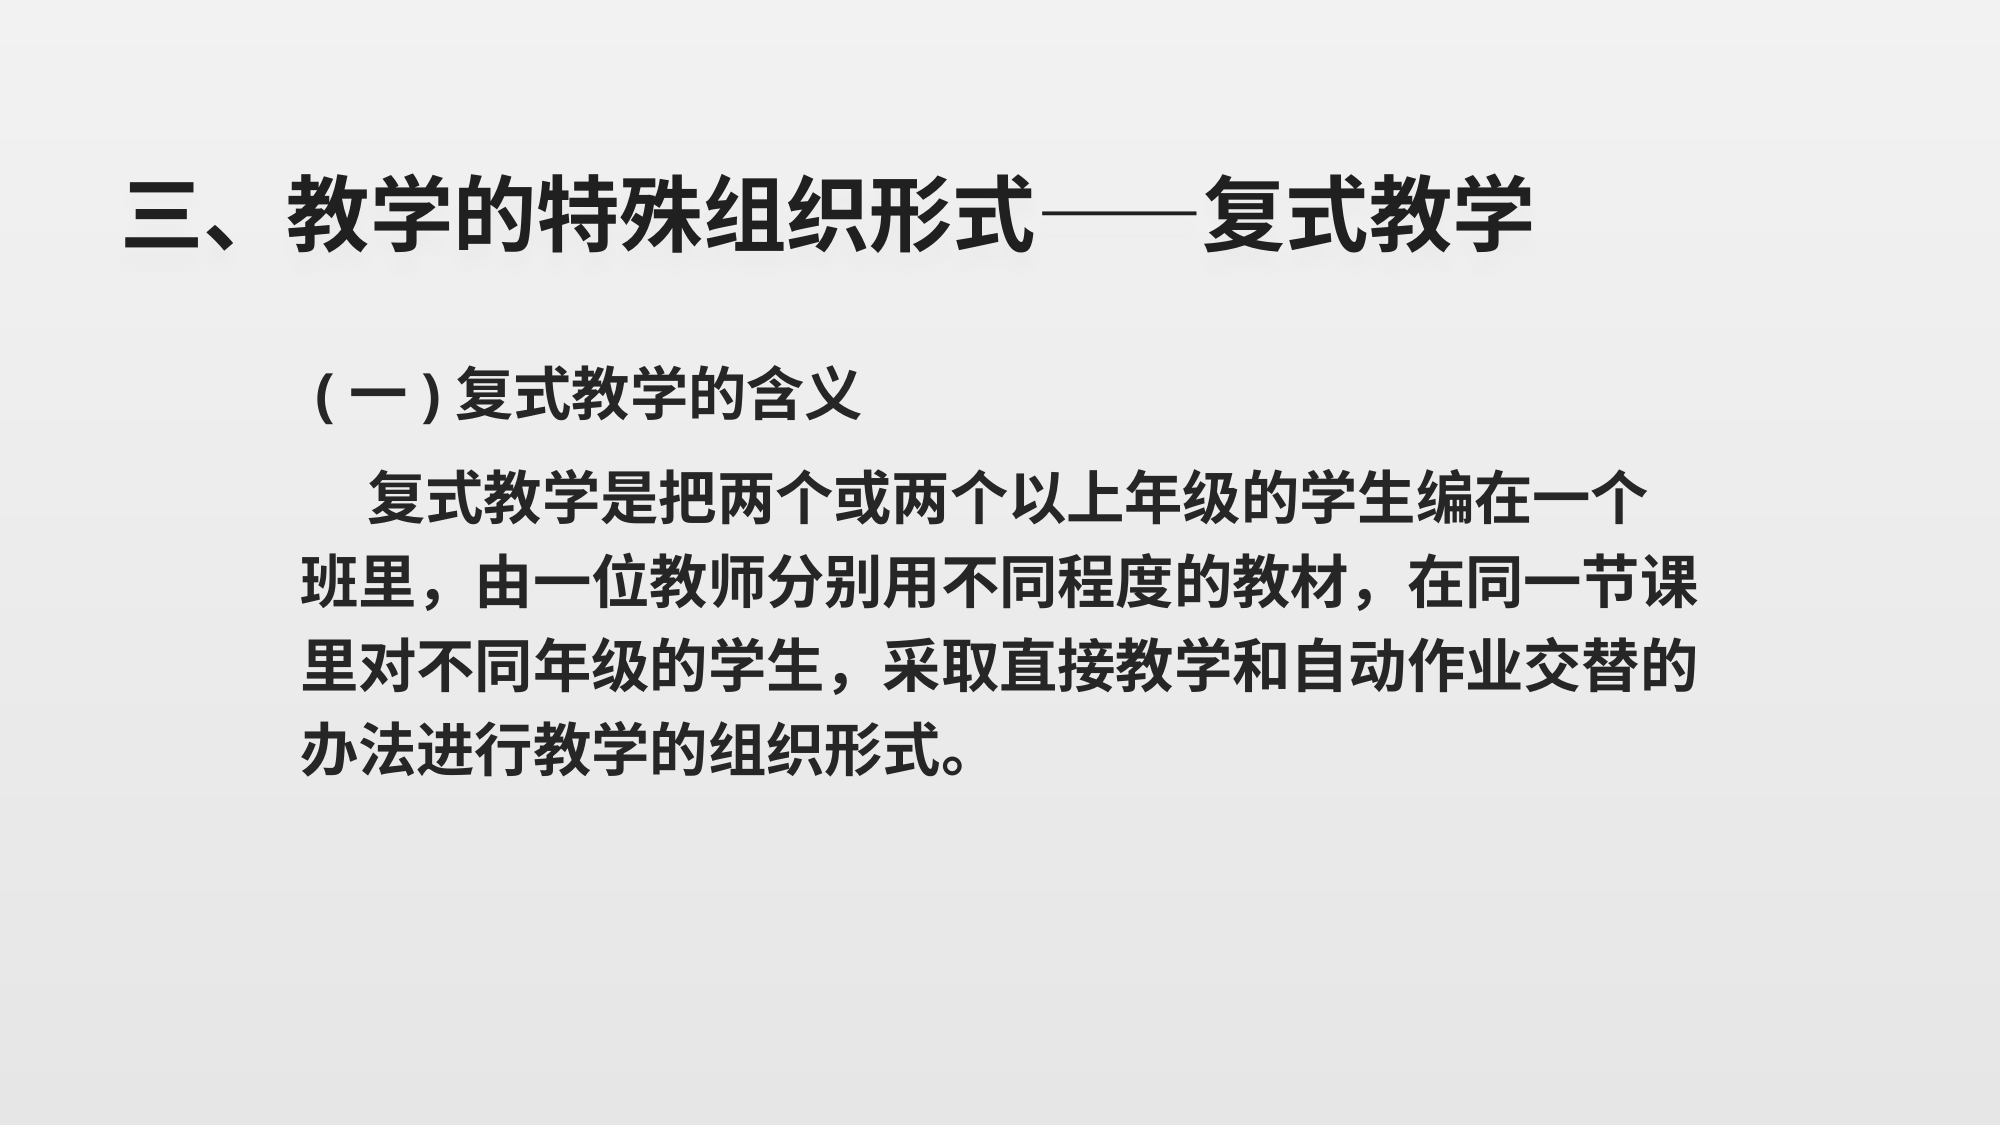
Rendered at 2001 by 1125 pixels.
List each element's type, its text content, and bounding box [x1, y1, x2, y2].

list (一)复式教学的含义 复式教学是把两个或两个以上年级的学生编在一个班里，由一位教师分别用不同程度的教材，在同一节课里对不同年级的学生，采取直接教学和自动作业交替的办法进行教学的组织形式。 [280, 332, 1720, 1009]
title 三、教学的特殊组织形式——复式教学 [100, 124, 1900, 312]
